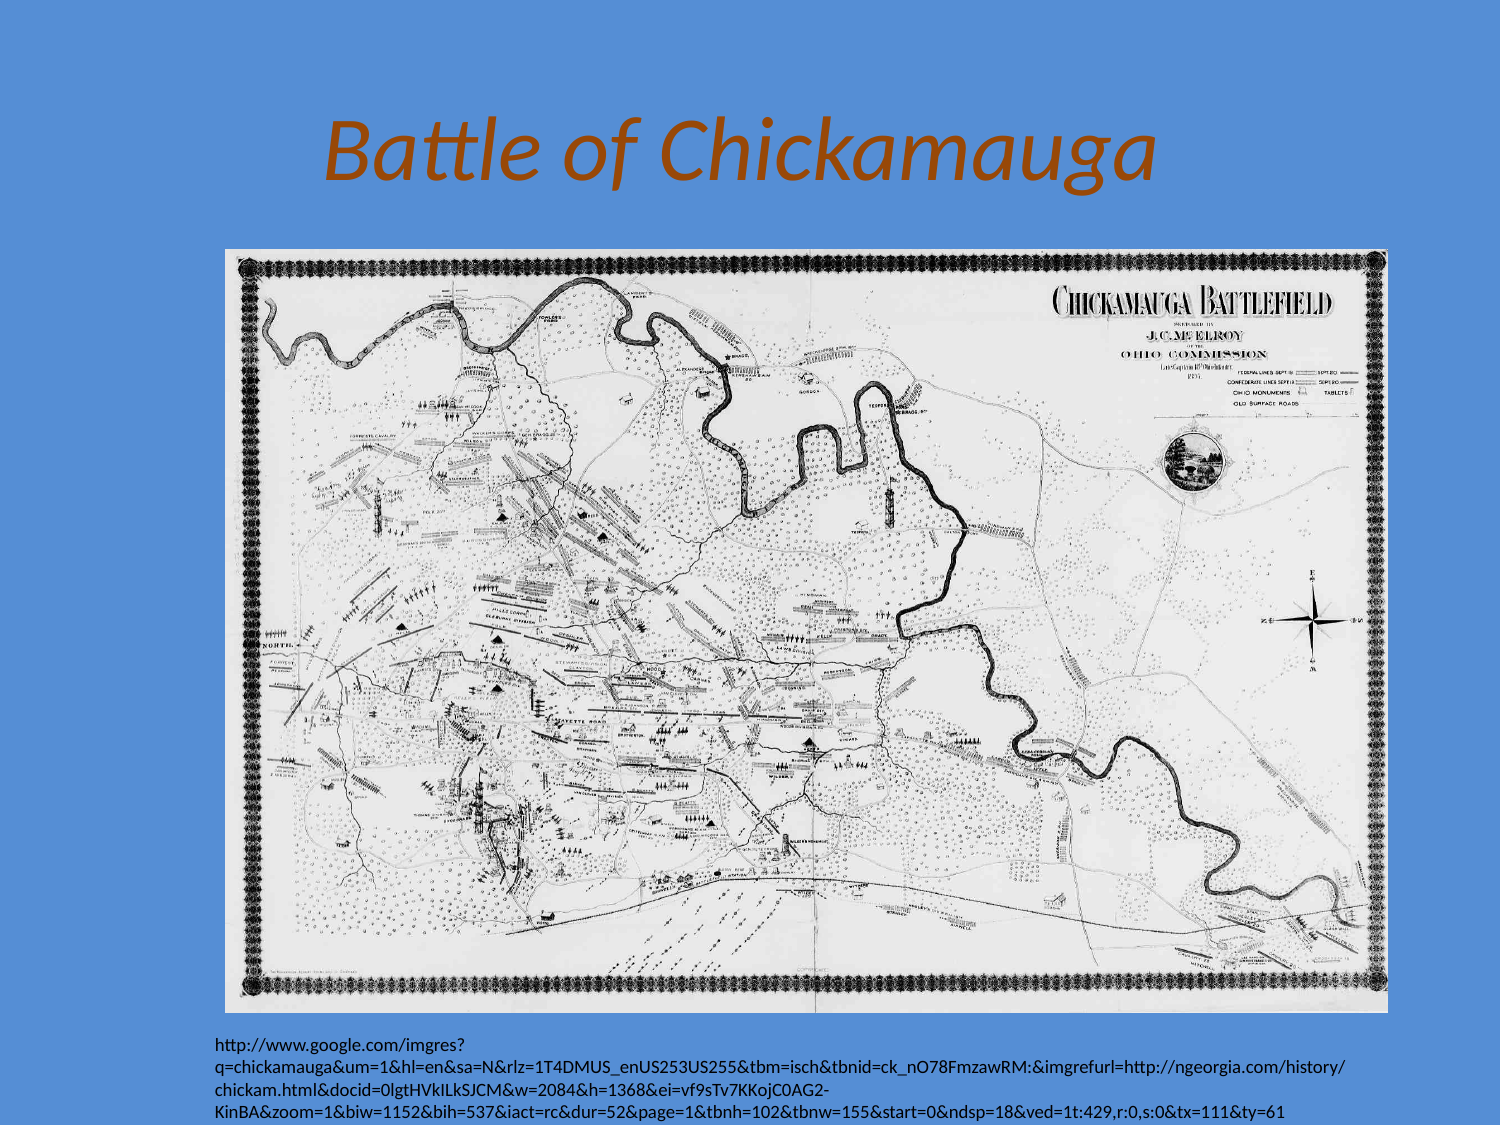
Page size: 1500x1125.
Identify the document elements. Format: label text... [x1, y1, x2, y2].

picture [224, 249, 1388, 1014]
text_box http://www.google.com/imgres?q=chickamauga&um=1&hl=en&sa=N&rlz=1T4DMUS_enUS253US255&tbm=isch&tbnid=ck_nO78FmzawRM:&imgrefurl=http://ngeorgia.com/history/chickam.html&docid=0lgtHVkILkSJCM&w=2084&h=1368&ei=vf9sTv7KKojC0AG2-KinBA&zoom=1&biw=1152&bih=537&iact=rc&dur=52&page=1&tbnh=102&tbnw=155&start=0&ndsp=18&ved=1t:429,r:0,s:0&tx=111&ty=61 [199, 1024, 1388, 1125]
title Battle of Chickamauga [99, 50, 1425, 238]
